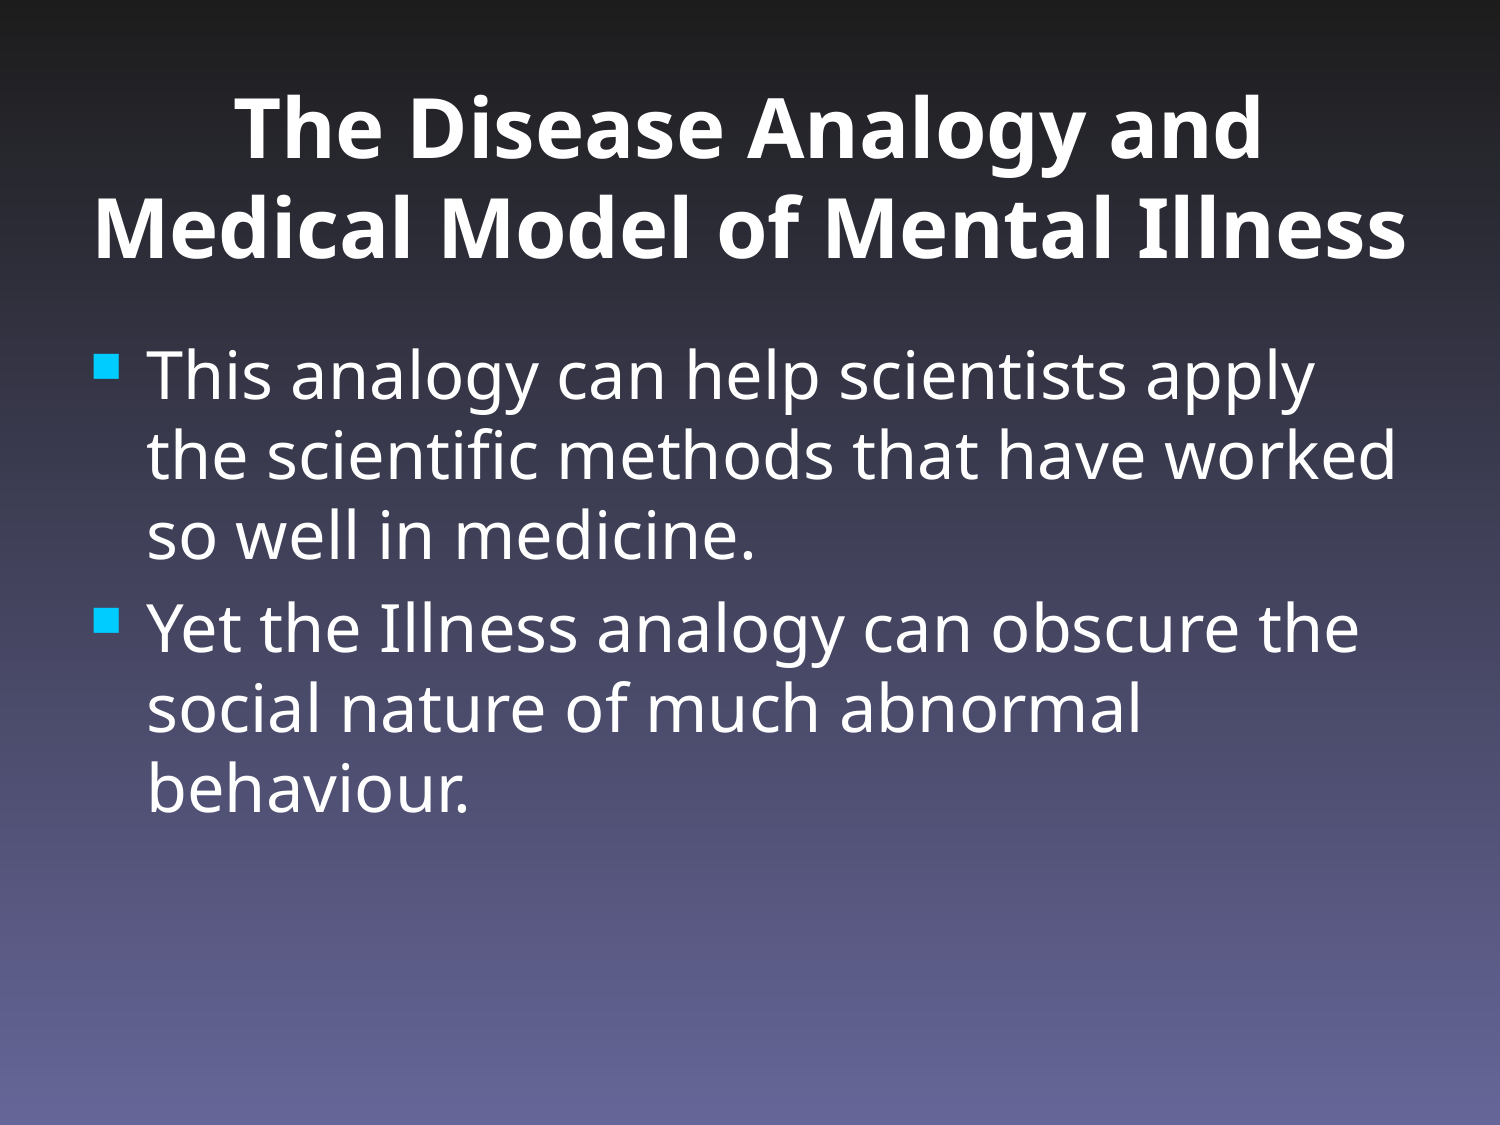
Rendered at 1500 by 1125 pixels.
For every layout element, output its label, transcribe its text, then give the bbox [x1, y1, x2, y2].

title The Disease Analogy and Medical Model of Mental Illness [74, 62, 1426, 288]
list This analogy can help scientists apply the scientific methods that have worked so well in medicine. Yet the Illness analogy can obscure the social nature of much abnormal behaviour. [74, 324, 1426, 1001]
